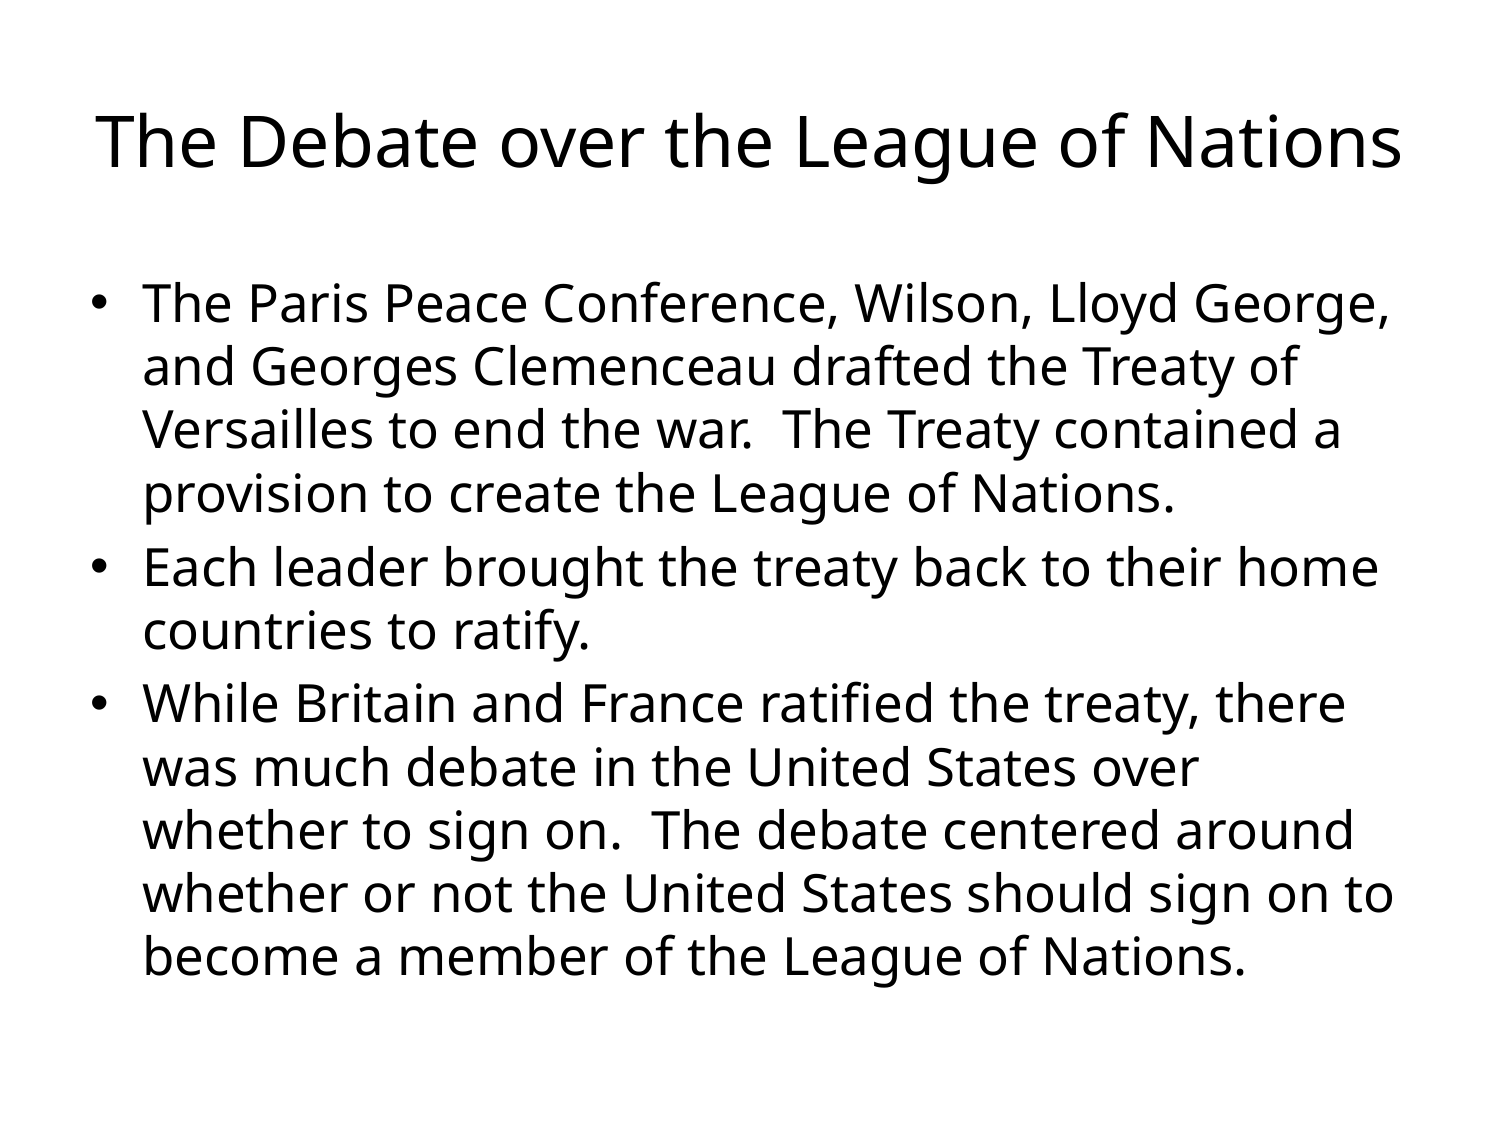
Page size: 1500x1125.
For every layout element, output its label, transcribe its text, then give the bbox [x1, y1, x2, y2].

title The Debate over the League of Nations [75, 45, 1425, 233]
list The Paris Peace Conference, Wilson, Lloyd George, and Georges Clemenceau drafted the Treaty of Versailles to end the war. The Treaty contained a provision to create the League of Nations. Each leader brought the treaty back to their home countries to ratify. While Britain and France ratified the treaty, there was much debate in the United States over whether to sign on. The debate centered around whether or not the United States should sign on to become a member of the League of Nations. [75, 262, 1425, 1005]
